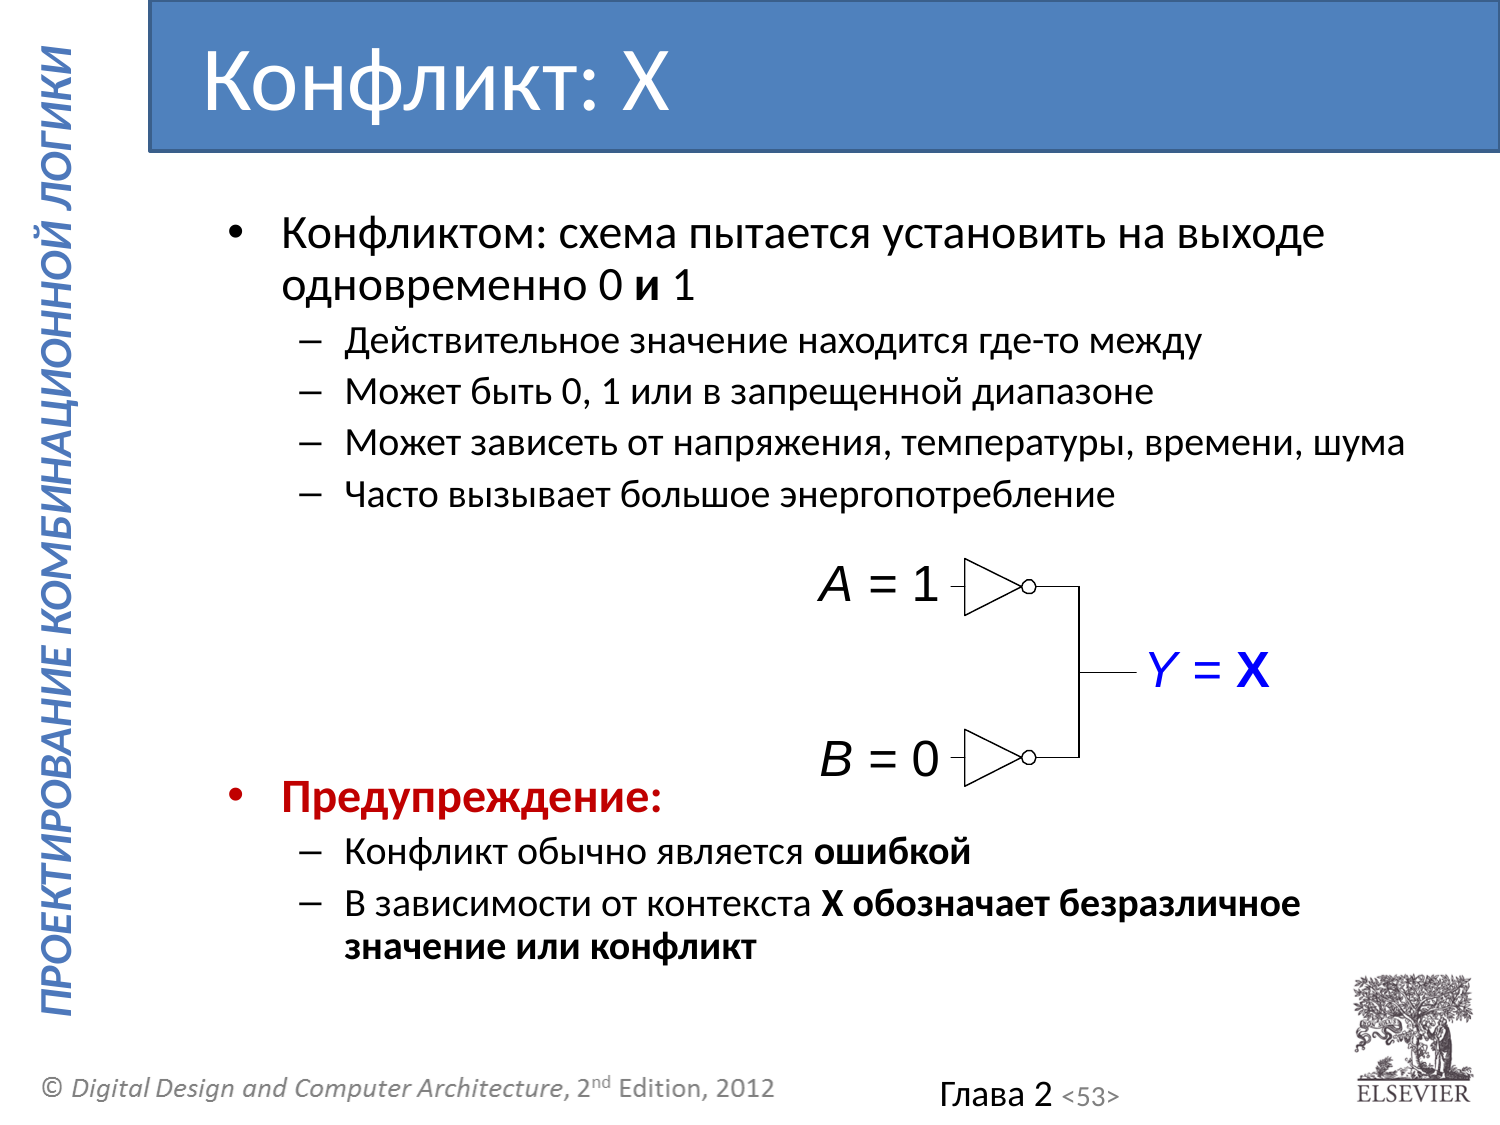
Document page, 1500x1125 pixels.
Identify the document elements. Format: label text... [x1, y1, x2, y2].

text_box Конфликт: X [187, 11, 1488, 136]
picture [0, 0, 1500, 1125]
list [787, 522, 1313, 826]
list Конфликтом: схема пытается установить на выходе одновременно 0 и 1 Действительное значение находится где-то между Может быть 0, 1 или в запрещенной диапазоне Может зависеть от напряжения, температуры, времени, шума Часто вызывает большое энергопотребление Предупреждение: Конфликт обычно является ошибкой В зависимости от контекста X обозначает безразличное значение или конфликт [212, 200, 1425, 1013]
